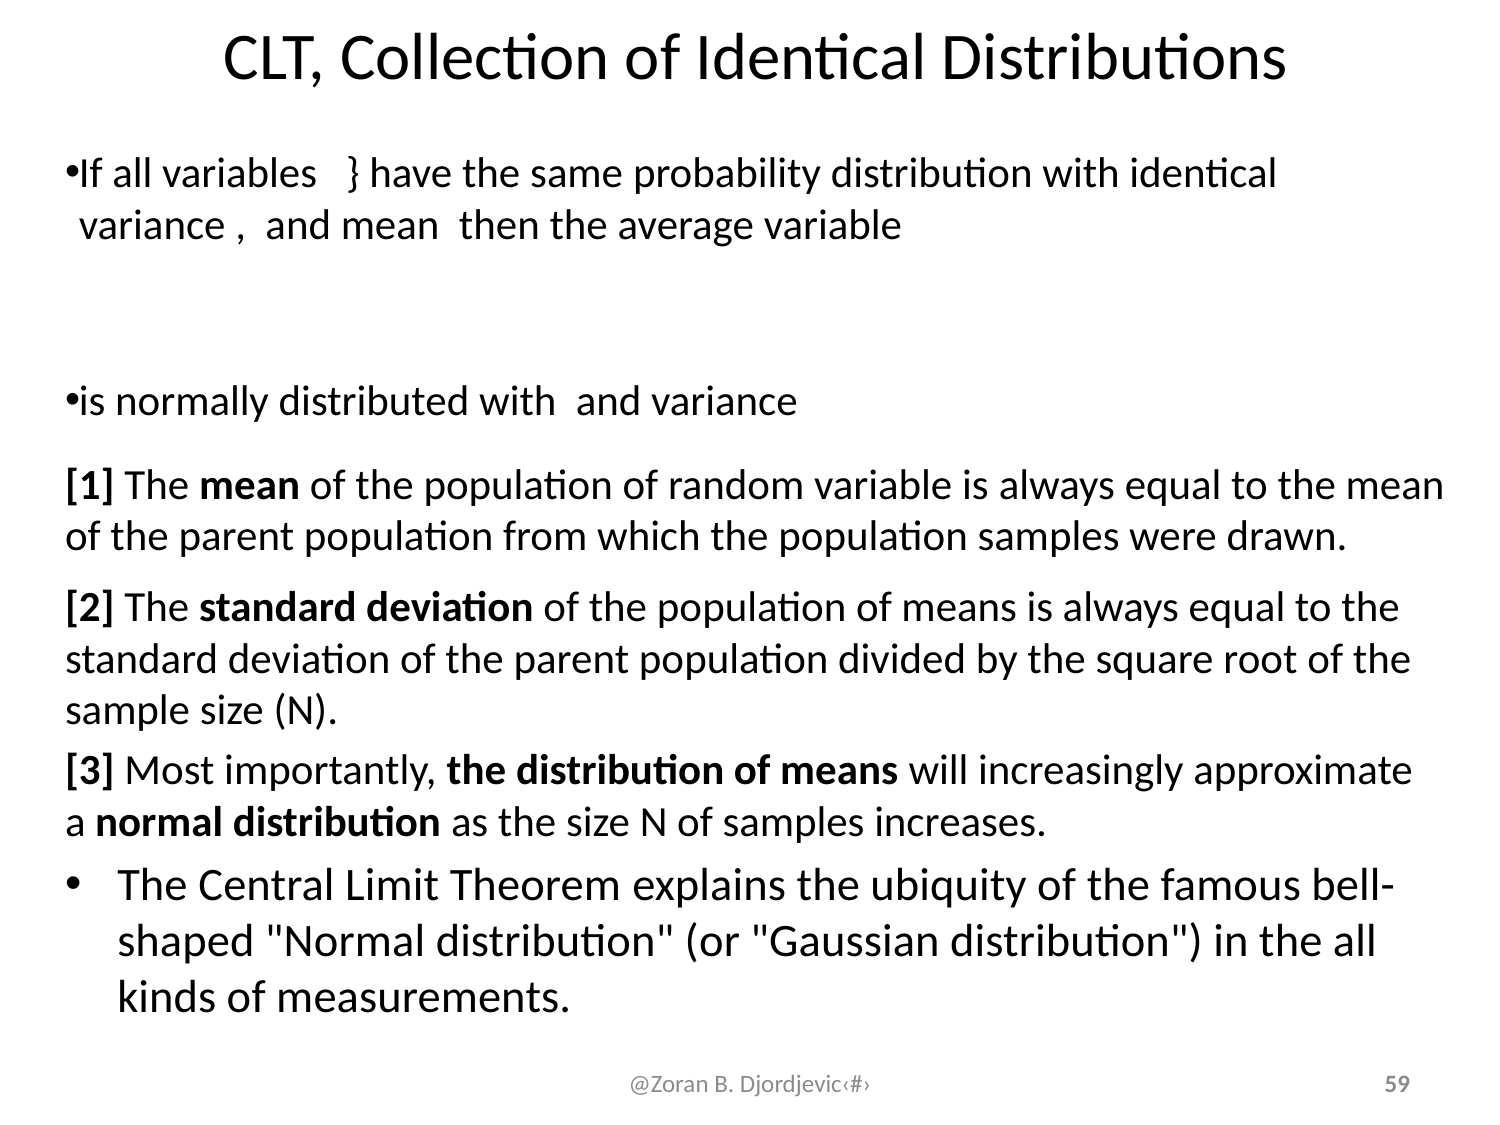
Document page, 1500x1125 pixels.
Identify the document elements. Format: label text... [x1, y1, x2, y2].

footer @Zoran B. Djordjevic‹#› [512, 1062, 988, 1103]
slide_number 59 [1074, 1062, 1425, 1103]
title CLT, Collection of Identical Distributions [50, 2, 1463, 103]
